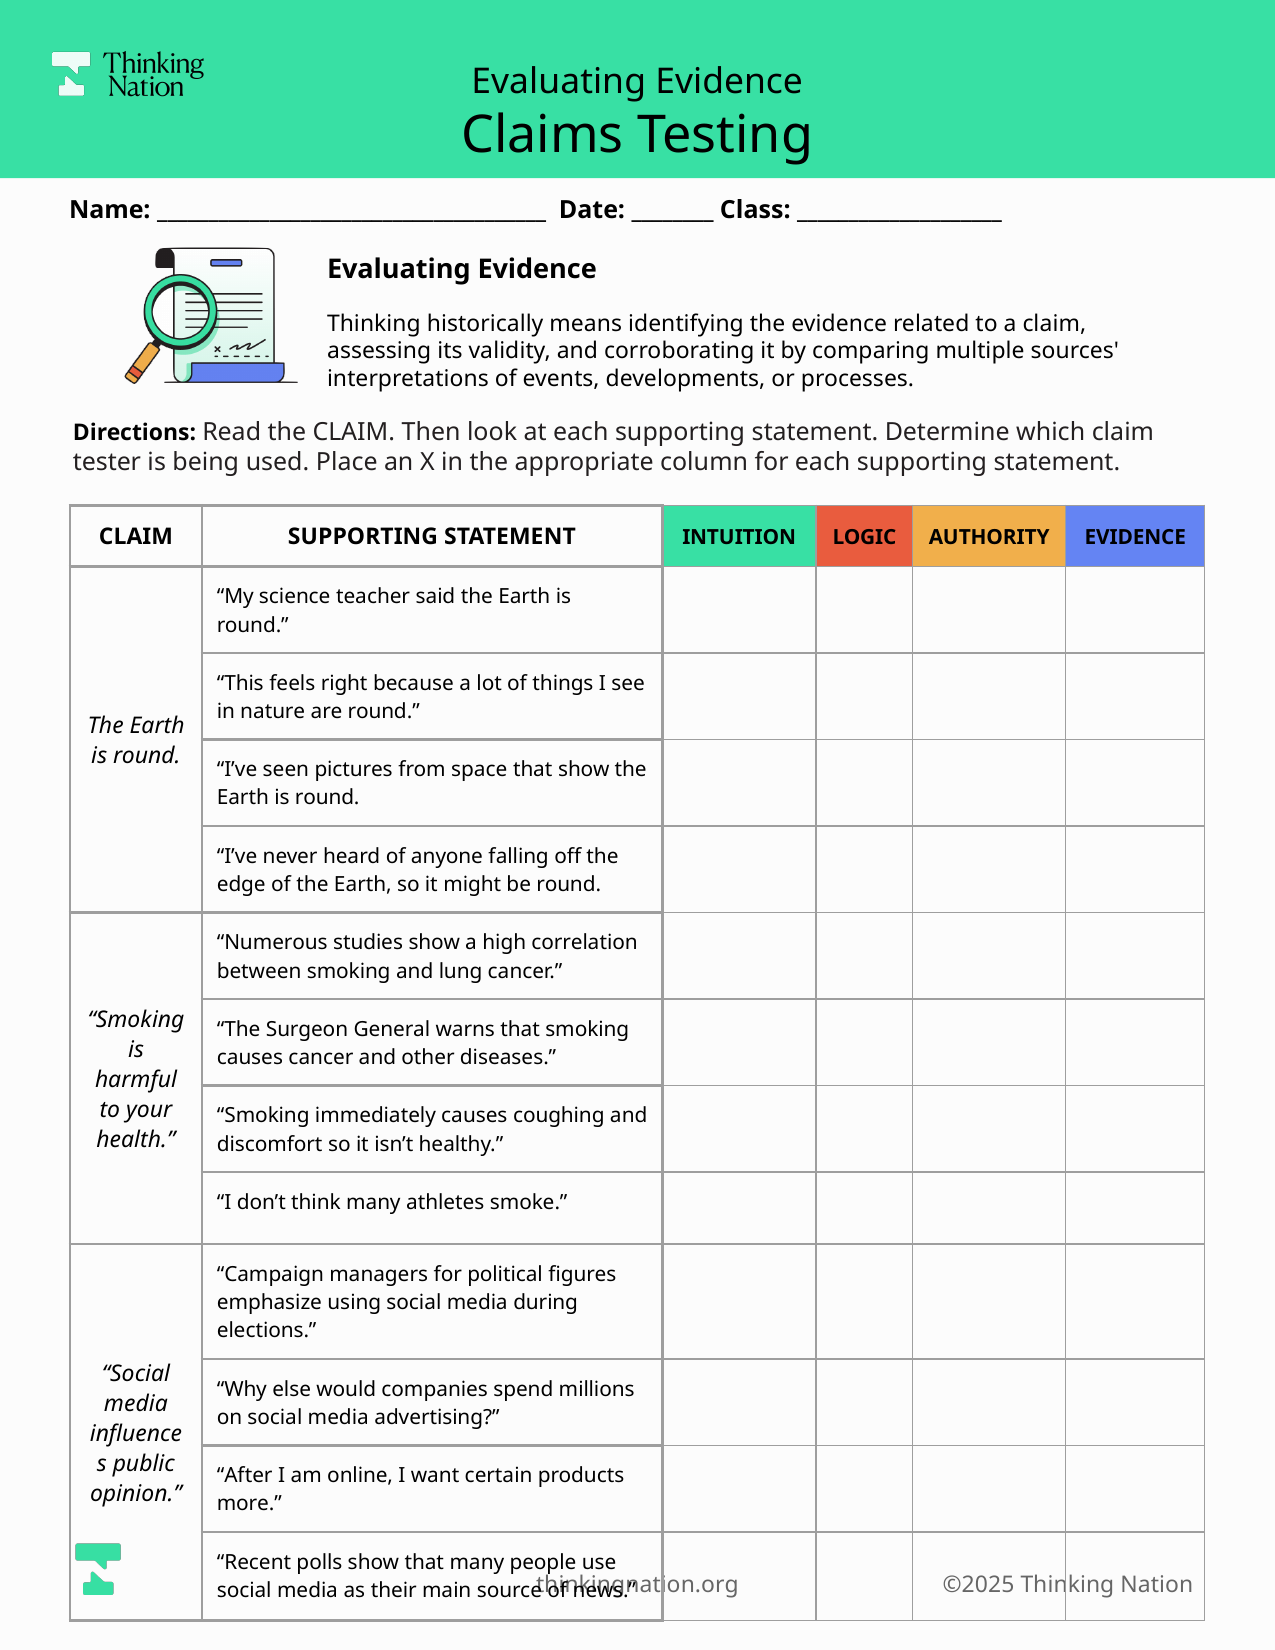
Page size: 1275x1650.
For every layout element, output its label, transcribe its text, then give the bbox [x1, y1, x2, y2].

picture [113, 218, 309, 413]
table_cell [1066, 1245, 1204, 1358]
table_cell [664, 654, 815, 739]
table_cell [913, 740, 1065, 825]
table_cell [664, 740, 815, 825]
table_cell [664, 1360, 815, 1445]
table_cell [1066, 740, 1204, 825]
table_header LOGIC [817, 506, 912, 566]
table_cell [913, 1086, 1065, 1171]
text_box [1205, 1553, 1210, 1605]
table_cell [817, 1173, 912, 1243]
table_cell [1066, 1533, 1204, 1620]
table_cell “After I am online, I want certain products more.” [203, 1447, 661, 1531]
table_cell [913, 567, 1065, 652]
table_cell [1066, 1000, 1204, 1085]
table_cell “Recent polls show that many people use social media as their main source of news.” [203, 1533, 661, 1619]
picture [35, 37, 210, 110]
table_cell [817, 913, 912, 998]
table_cell [817, 1086, 912, 1171]
table_cell “Smoking is harmful to your health.” [71, 914, 201, 1243]
picture [62, 1533, 134, 1605]
table_cell [664, 1245, 815, 1358]
table_cell [1066, 1446, 1204, 1531]
table_cell [664, 1173, 815, 1243]
table_cell [664, 1000, 815, 1085]
table_header SUPPORTING STATEMENT [203, 507, 661, 565]
table_cell [817, 1533, 912, 1620]
table_cell [817, 740, 912, 825]
table_cell “Why else would companies spend millions on social media advertising?” [203, 1360, 661, 1444]
text_box Evaluating Evidence Claims Testing [0, 0, 1275, 179]
table_cell [817, 567, 912, 652]
table_cell [913, 1446, 1065, 1531]
table_cell [664, 913, 815, 998]
table_cell “This feels right because a lot of things I see in nature are round.” [203, 654, 661, 738]
table_cell [1066, 654, 1204, 739]
table_cell [817, 654, 912, 739]
table_cell “I’ve never heard of anyone falling off the edge of the Earth, so it might be round. [203, 827, 661, 911]
table_header AUTHORITY [913, 506, 1065, 566]
table_header EVIDENCE [1066, 506, 1204, 566]
table_cell [817, 1000, 912, 1085]
table_cell [664, 1086, 815, 1171]
table_cell [913, 827, 1065, 912]
table_cell [664, 1533, 815, 1620]
table_cell [664, 1446, 815, 1531]
table_cell [913, 1533, 1065, 1620]
table_cell [817, 1245, 912, 1358]
table_cell [1066, 827, 1204, 912]
table_cell [913, 1245, 1065, 1358]
table_cell [913, 654, 1065, 739]
table_cell “Social media influences public opinion.” [71, 1245, 201, 1619]
text_box Directions: Read the CLAIM. Then look at each supporting statement. Determine which claim tester is being used. Place an X in the appropriate column for each supporting statement. [57, 400, 1218, 491]
table_cell “I’ve seen pictures from space that show the Earth is round. [203, 741, 661, 825]
table_cell “Campaign managers for political figures emphasize using social media during elections.” [203, 1245, 661, 1358]
text_box Name: ______________________________________ Date: ________ Class: ____________________ [54, 178, 1221, 238]
table_cell “Smoking immediately causes coughing and discomfort so it isn’t healthy.” [203, 1087, 661, 1171]
table_cell “The Surgeon General warns that smoking causes cancer and other diseases.” [203, 1000, 661, 1084]
table_header INTUITION [664, 506, 815, 566]
table_cell [817, 827, 912, 912]
table_cell [1066, 1173, 1204, 1243]
table_cell [817, 1360, 912, 1445]
table_cell [913, 913, 1065, 998]
table_cell [1066, 913, 1204, 998]
table_cell [913, 1173, 1065, 1243]
table_cell “My science teacher said the Earth is round.” [203, 568, 661, 652]
text_box Evaluating Evidence Thinking historically means identifying the evidence related to a claim, assessing its validity, and corroborating it by comparing multiple sources' interpretations of events, developments, or processes. [313, 238, 1201, 400]
table_cell [1066, 1086, 1204, 1171]
table_cell [913, 1360, 1065, 1445]
table_cell “Numerous studies show a high correlation between smoking and lung cancer.” [203, 914, 661, 998]
table_cell The Earth is round. [71, 568, 201, 911]
table_cell [664, 827, 815, 912]
table_cell [664, 567, 815, 652]
table_cell “I don’t think many athletes smoke.” [203, 1173, 661, 1243]
table_header CLAIM [71, 507, 201, 565]
table_cell [913, 1000, 1065, 1085]
table_cell [817, 1446, 912, 1531]
table_cell [1066, 567, 1204, 652]
table_cell [1066, 1360, 1204, 1445]
